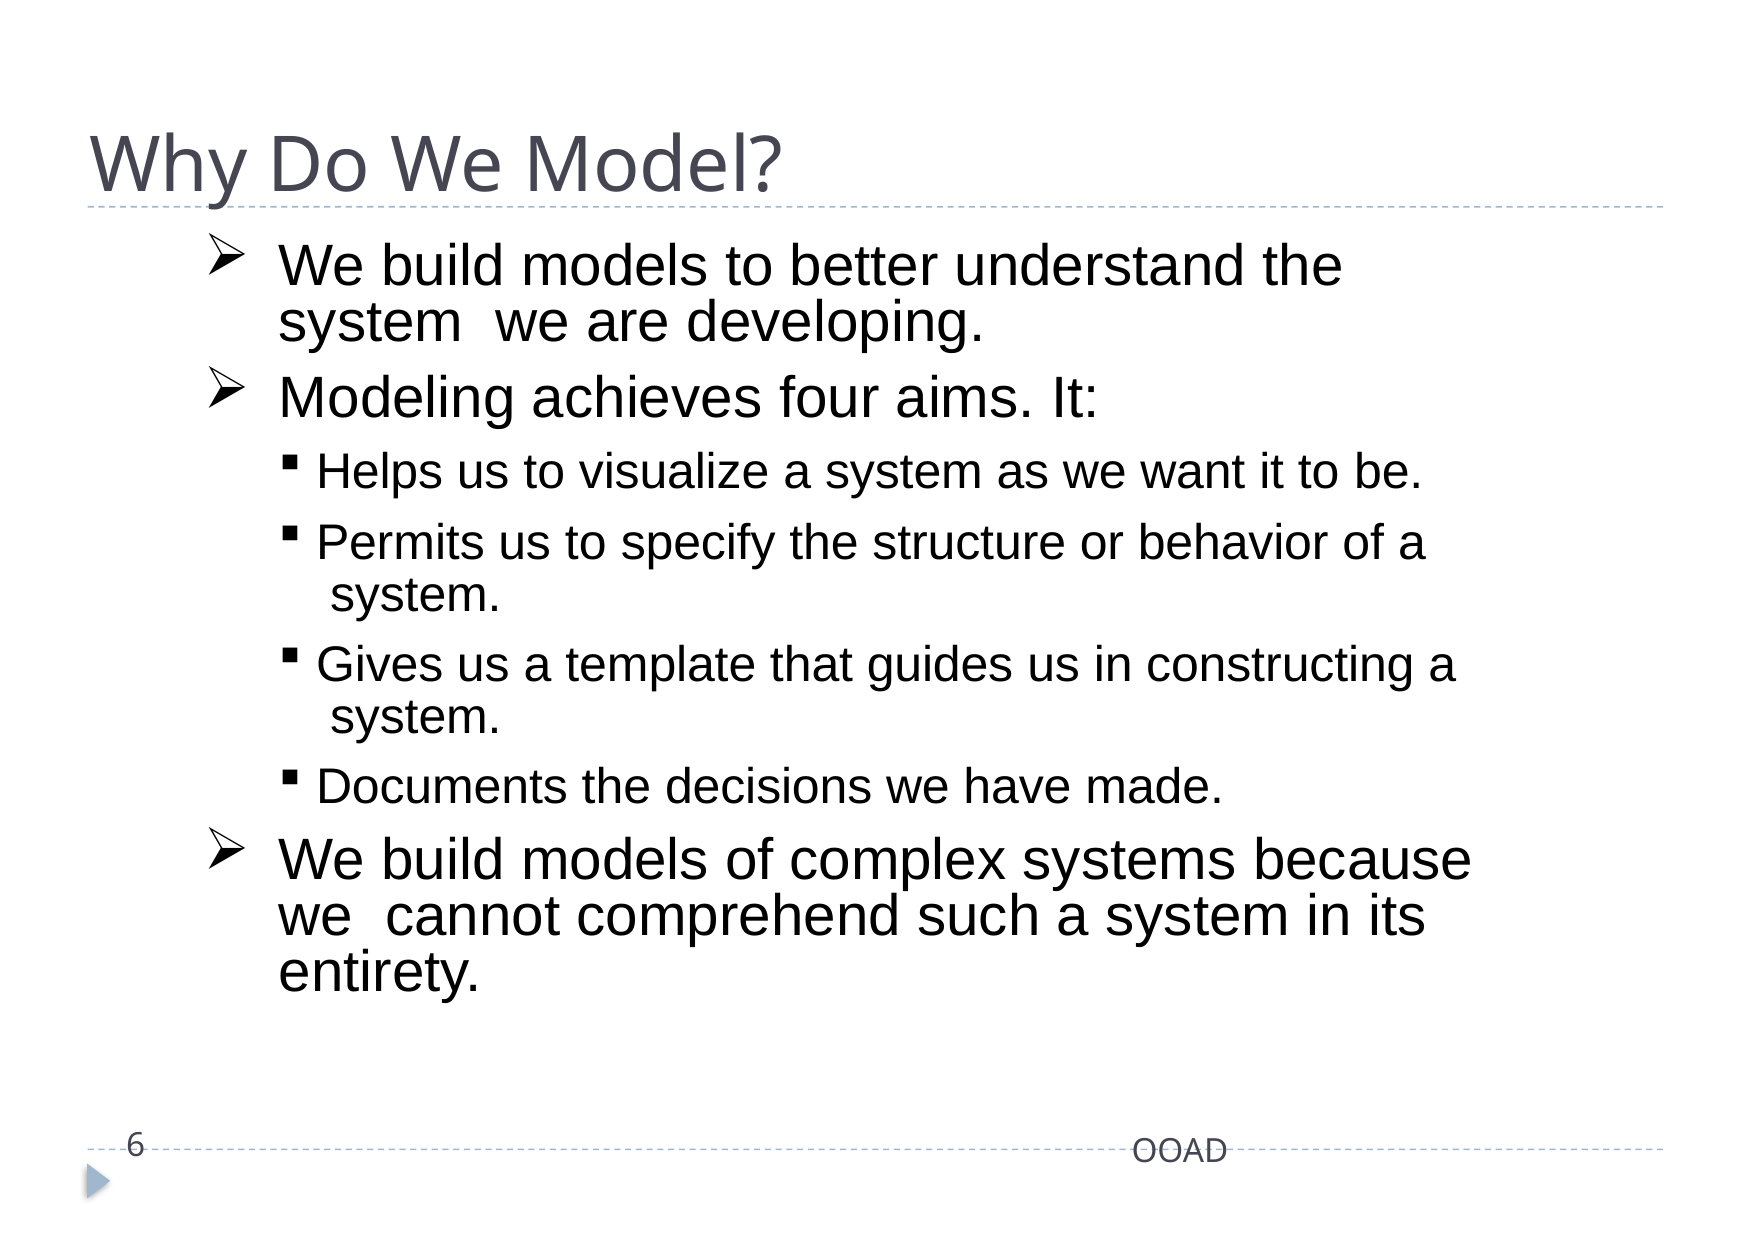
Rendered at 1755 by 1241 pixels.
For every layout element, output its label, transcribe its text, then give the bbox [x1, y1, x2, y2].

slide_number 6 [117, 1149, 498, 1241]
footer OOAD [556, 1149, 1229, 1241]
text_box We build models to better understand the system we are developing. Modeling achieves four aims. It: Helps us to visualize a system as we want it to be. Permits us to specify the structure or behavior of a system. Gives us a template that guides us in constructing a system. Documents the decisions we have made. We build models of complex systems because we cannot comprehend such a system in its entirety. [201, 240, 1551, 1003]
title Why Do We Model? [87, 0, 1667, 207]
